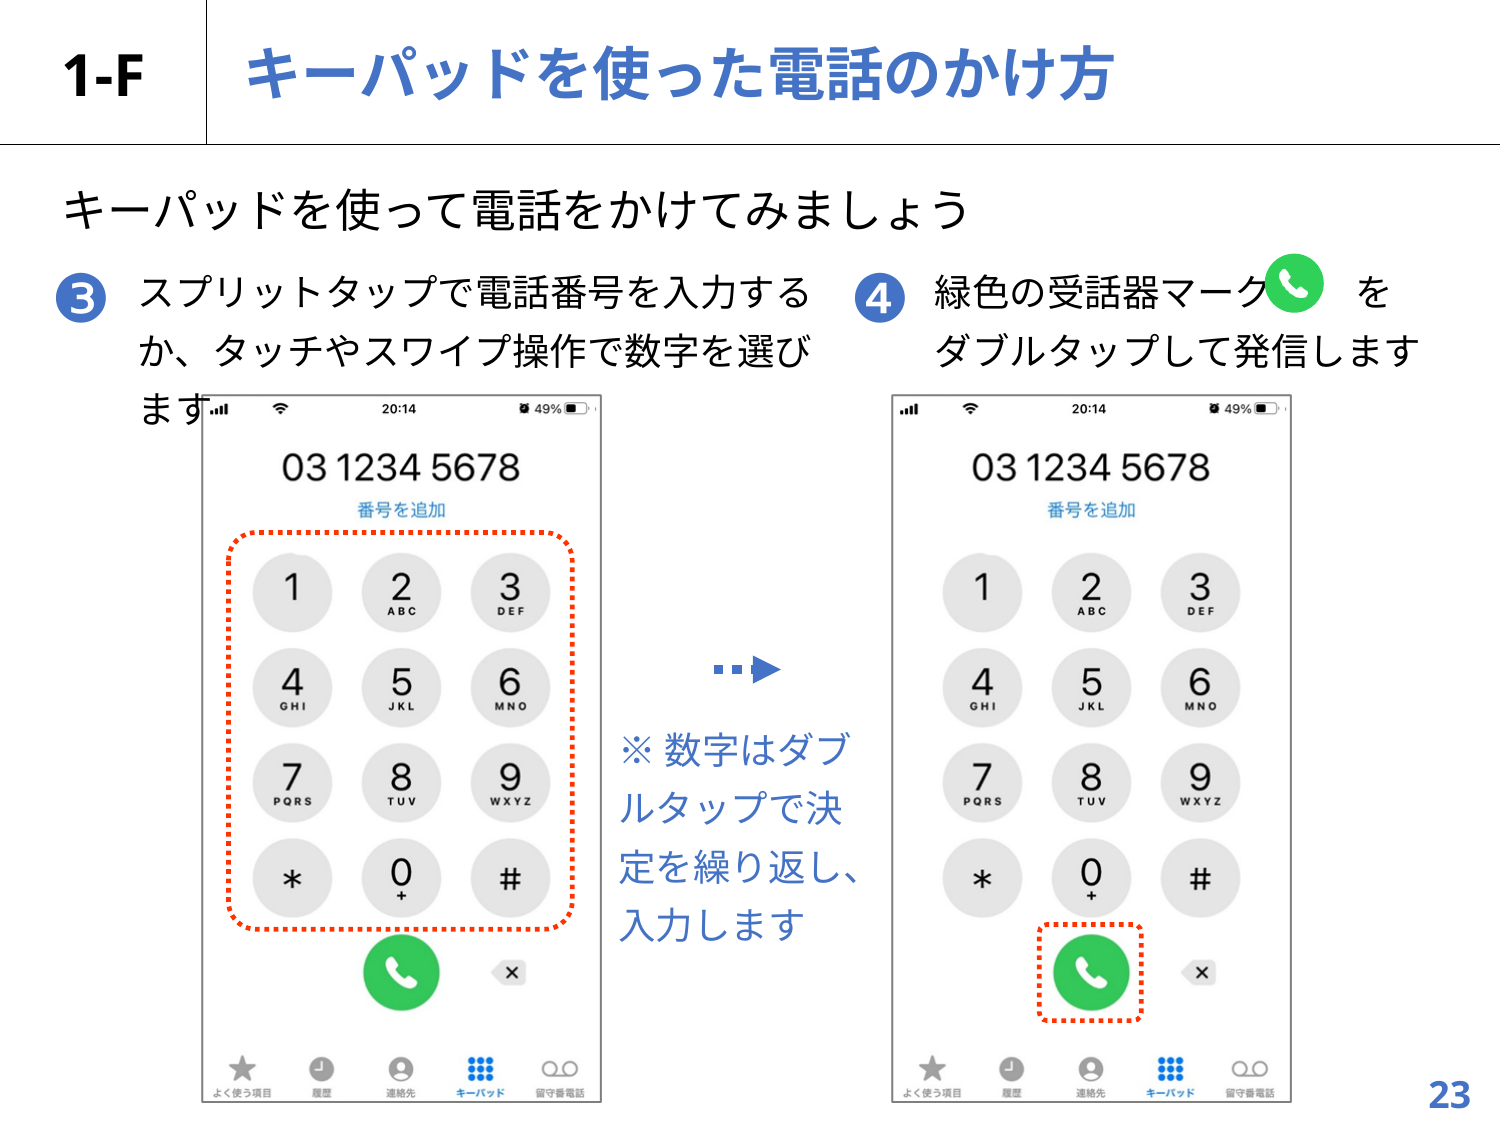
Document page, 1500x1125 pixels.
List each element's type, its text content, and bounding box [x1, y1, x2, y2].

text_box ※数字はダブルタップで決定を繰り返し、 入力します [603, 706, 891, 955]
text_box スプリットタップで電話番号を入力するか、タッチやスワイプ操作で数字を選びます [122, 274, 831, 439]
picture [891, 394, 1292, 1103]
picture [1264, 253, 1324, 313]
text_box 緑色の受話器マーク を ダブルタップして発信します [919, 248, 1444, 380]
text_box ❸ [37, 248, 114, 343]
text_box ❹ [835, 274, 919, 343]
text_box 1-F [0, 0, 207, 147]
text_box キーパッドを使って電話をかけてみましょう [46, 180, 1422, 274]
text_box 23 [1399, 1063, 1500, 1123]
title キーパッドを使った電話のかけ方 [228, 36, 1472, 116]
picture [201, 394, 602, 1103]
